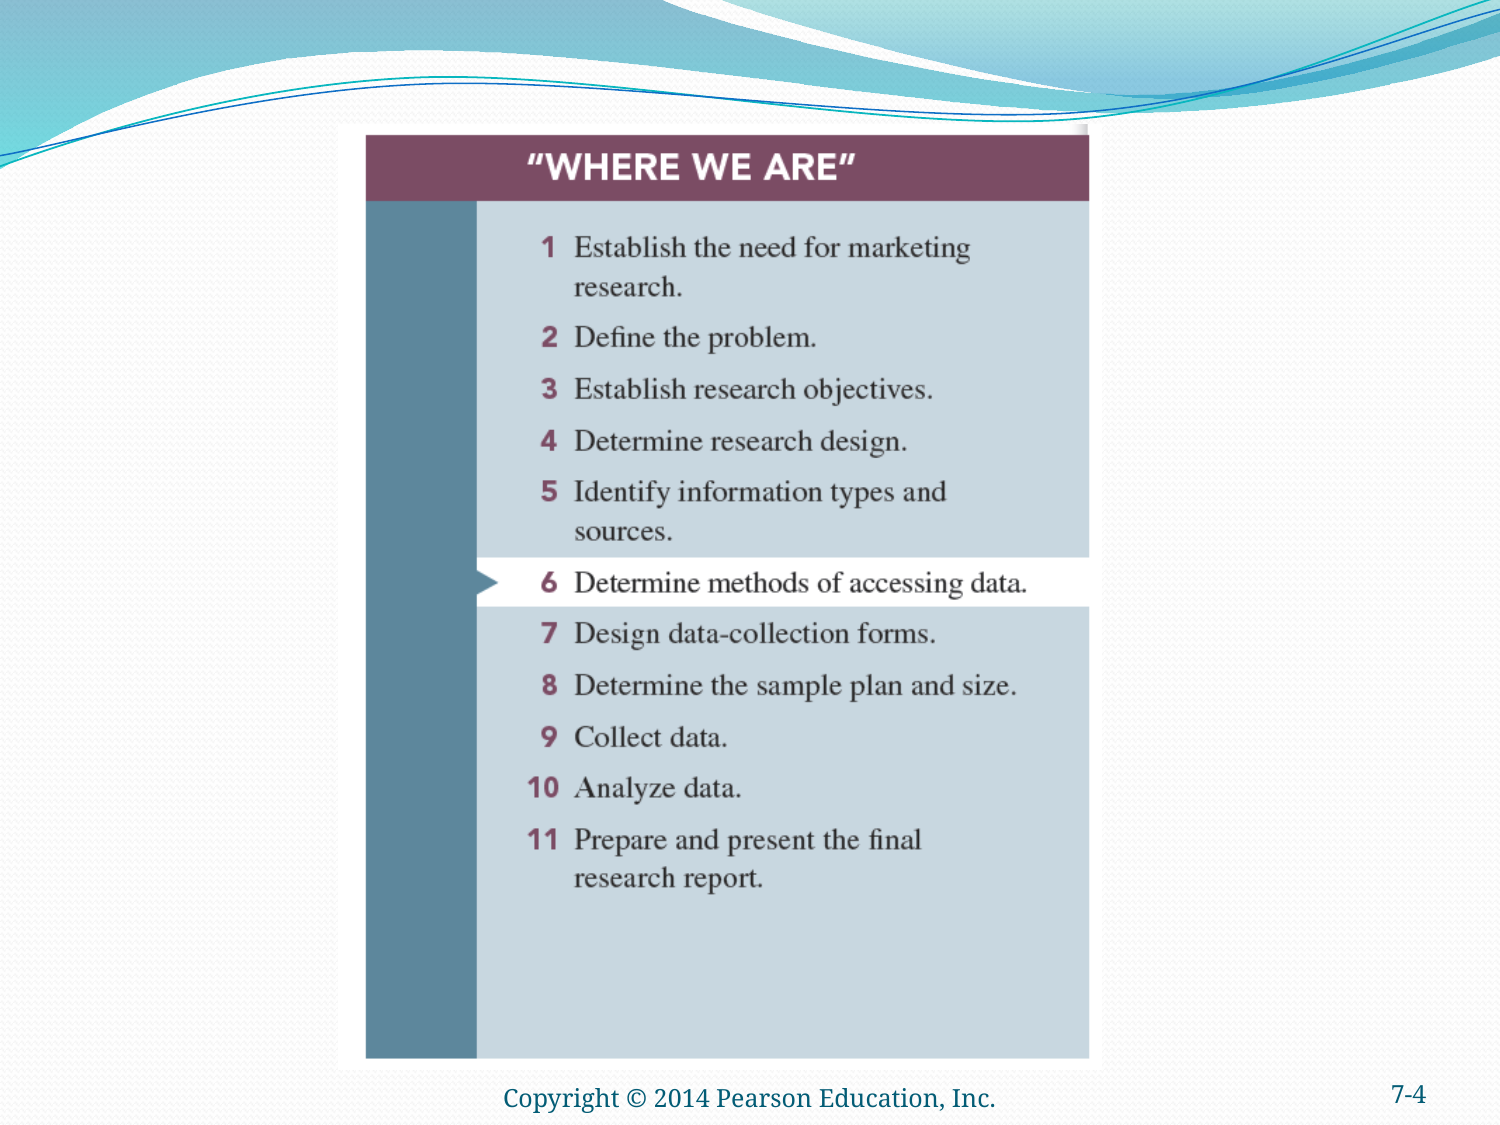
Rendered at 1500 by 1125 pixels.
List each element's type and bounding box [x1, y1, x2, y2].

picture [338, 124, 1102, 1070]
